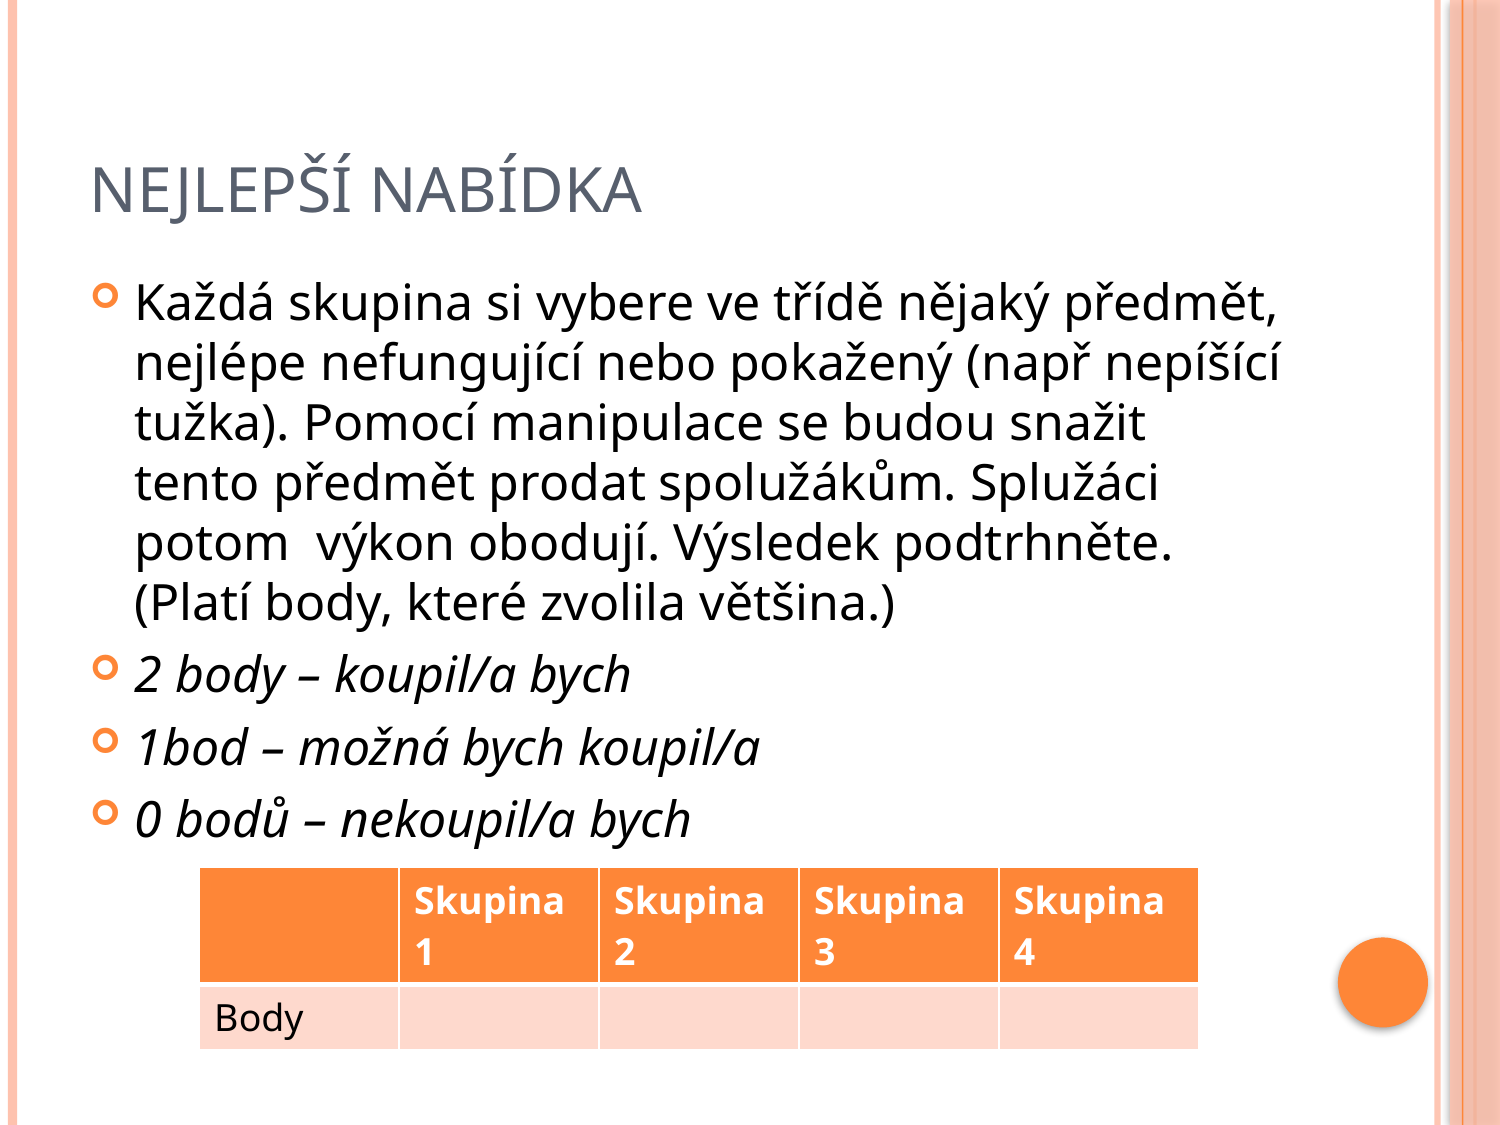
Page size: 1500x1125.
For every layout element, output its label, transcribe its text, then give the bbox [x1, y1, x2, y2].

table_cell [400, 987, 598, 1049]
table_cell [800, 987, 998, 1049]
table_cell [1000, 987, 1198, 1049]
table_cell Body [200, 987, 398, 1049]
table_header Skupina 3 [800, 868, 998, 982]
table_header [200, 868, 398, 982]
table_header Skupina 4 [1000, 868, 1198, 982]
table_header Skupina 2 [600, 868, 798, 982]
table_header Skupina 1 [400, 868, 598, 982]
title Nejlepší nabídka [75, 45, 1300, 233]
list Každá skupina si vybere ve třídě nějaký předmět, nejlépe nefungující nebo pokažený (např nepíšící tužka). Pomocí manipulace se budou snažit tento předmět prodat spolužákům. Splužáci potom výkon obodují. Výsledek podtrhněte. (Platí body, které zvolila většina.) 2 body – koupil/a bych 1bod – možná bych koupil/a 0 bodů – nekoupil/a bych [75, 262, 1300, 1062]
table_cell [600, 987, 798, 1049]
